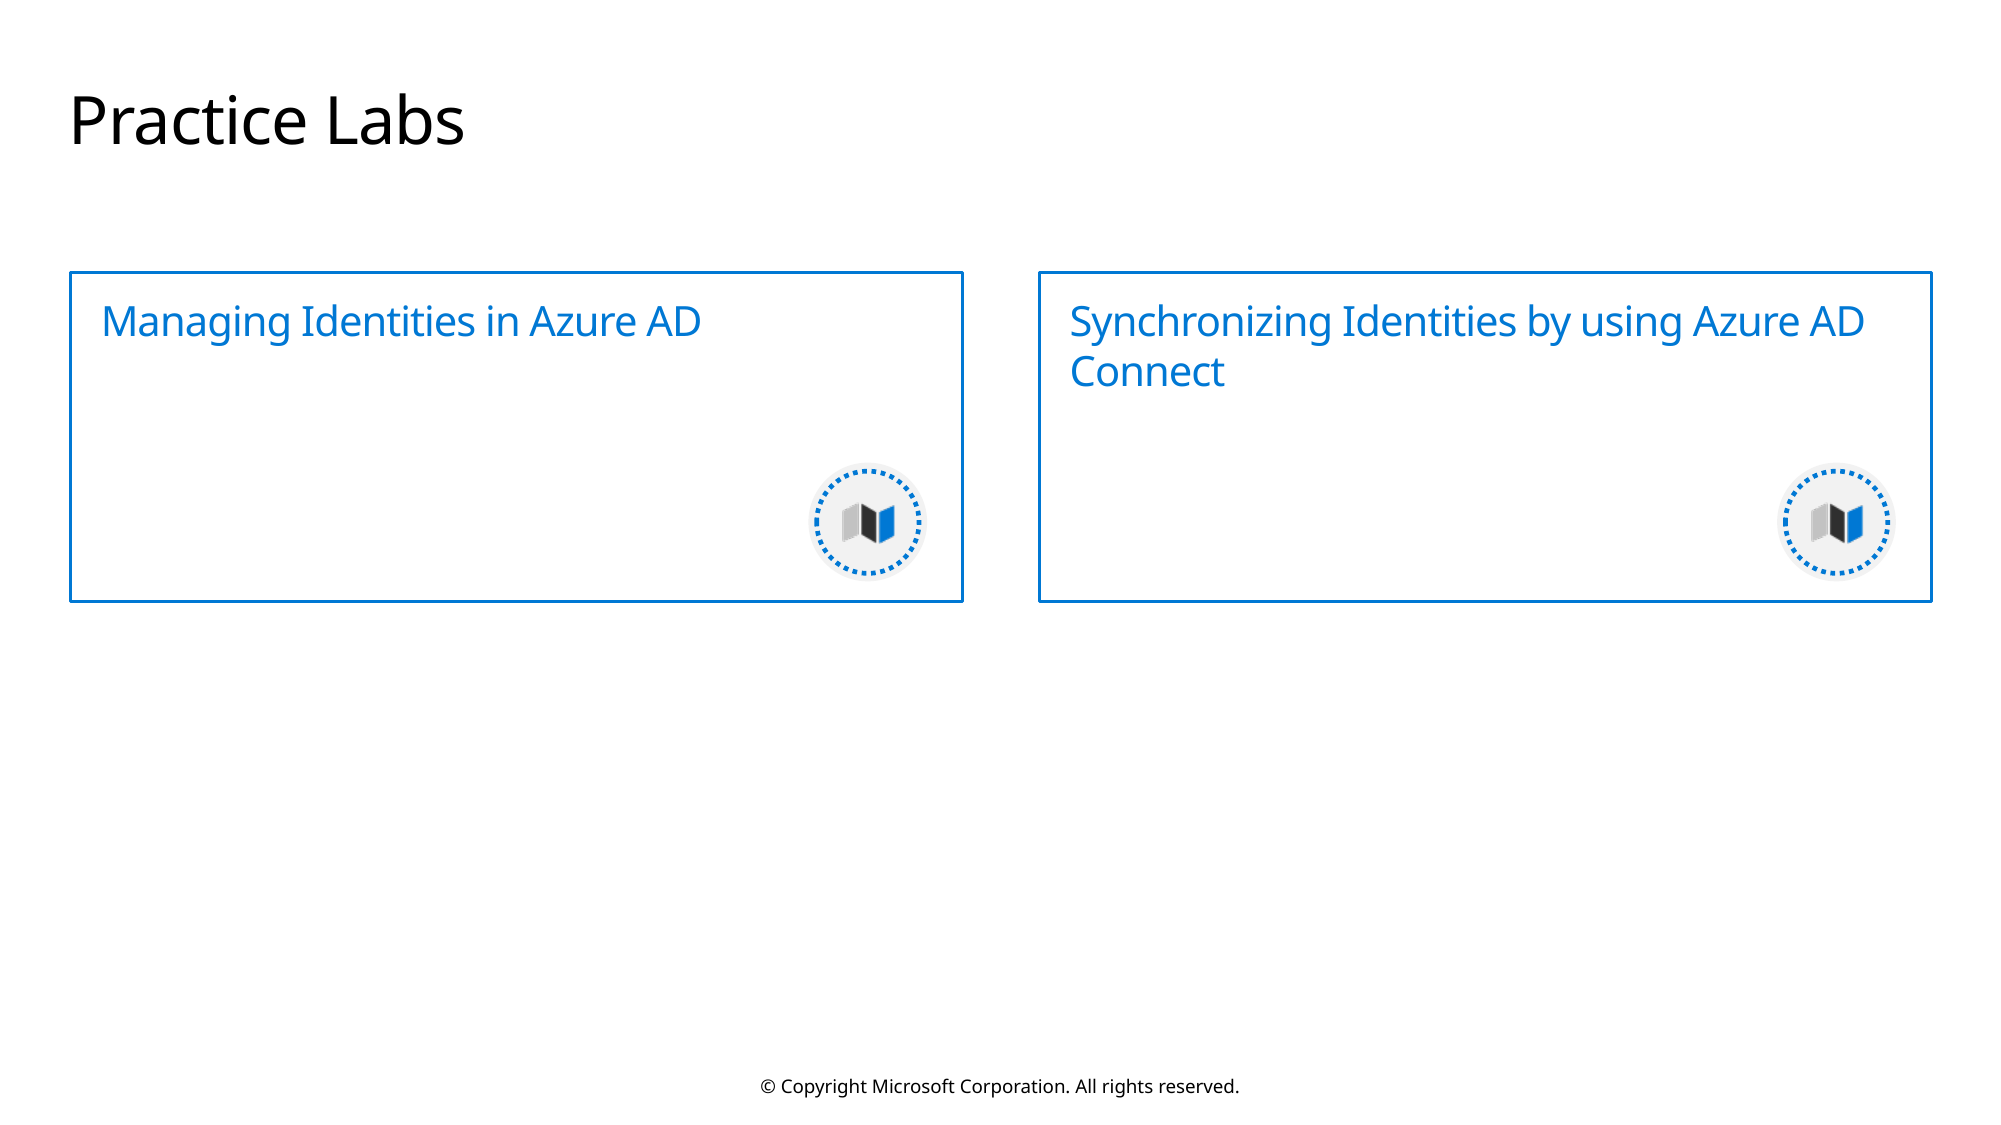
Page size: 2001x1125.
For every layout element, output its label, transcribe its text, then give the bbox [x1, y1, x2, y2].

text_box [808, 462, 928, 582]
list Managing Identities in Azure AD [69, 271, 964, 603]
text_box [1776, 462, 1897, 582]
title Practice Labs [68, 72, 1930, 184]
list Synchronizing Identities by using Azure AD Connect [1038, 271, 1933, 603]
